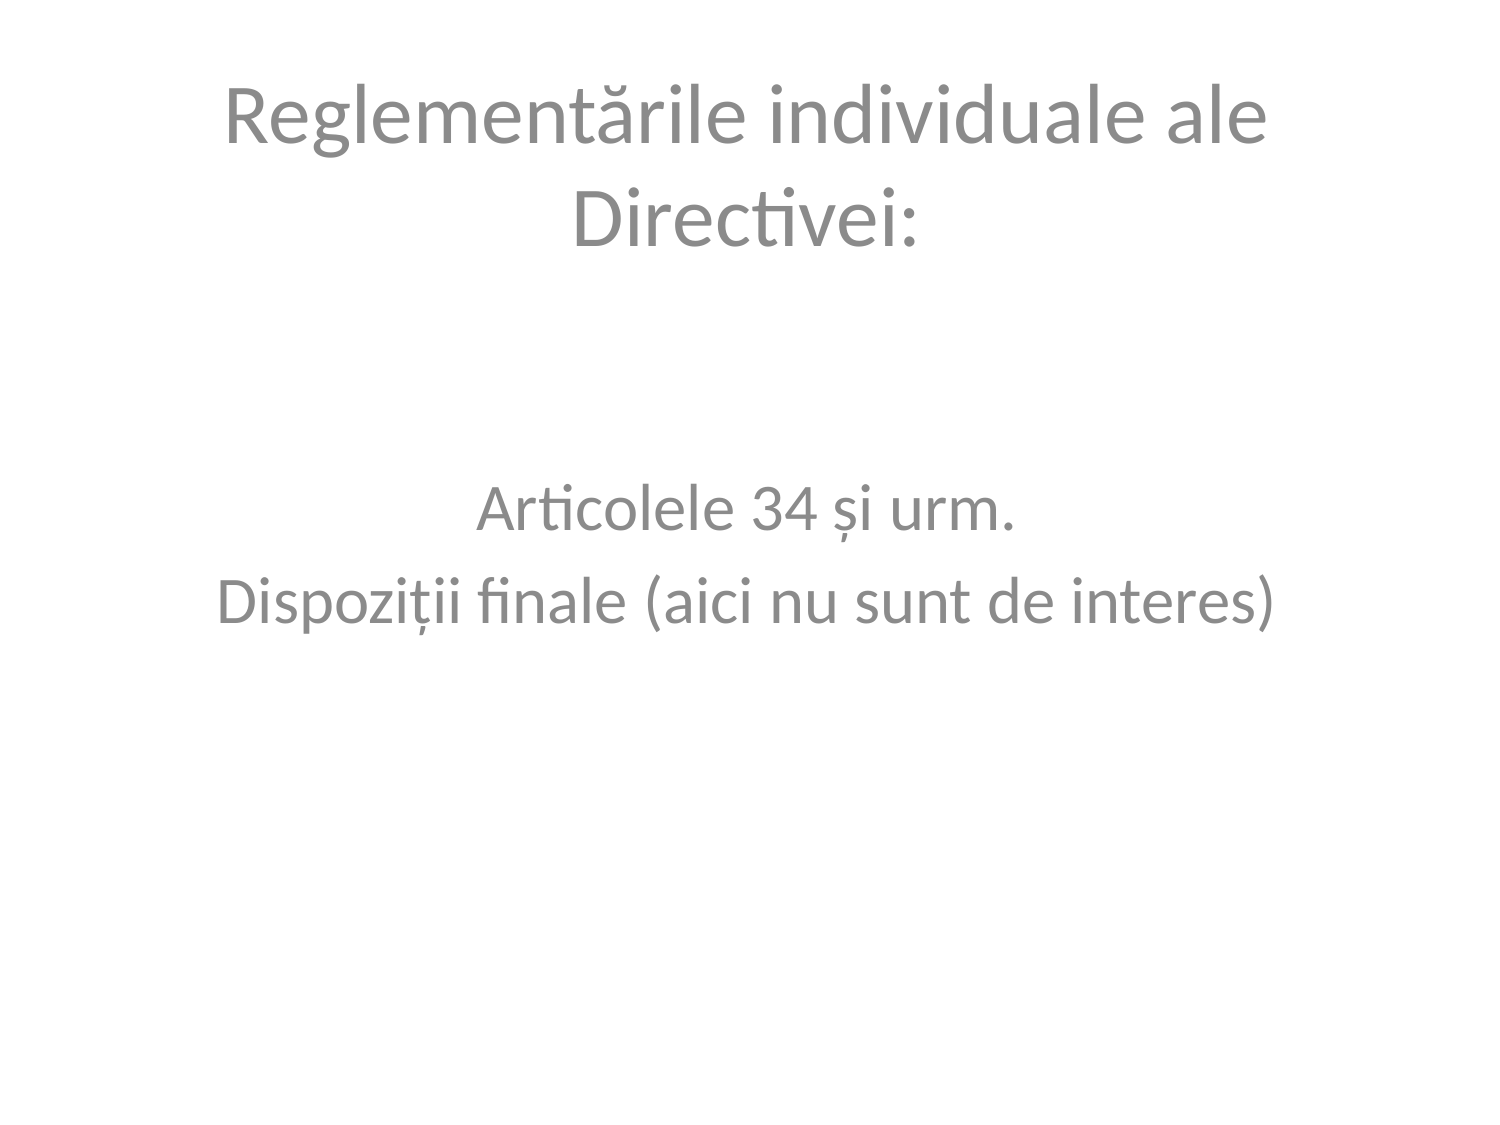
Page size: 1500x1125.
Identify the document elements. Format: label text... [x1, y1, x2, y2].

subtitle Reglementările individuale ale Directivei: Articolele 34 și urm. Dispoziții finale (aici nu sunt de interes) [48, 50, 1446, 1063]
